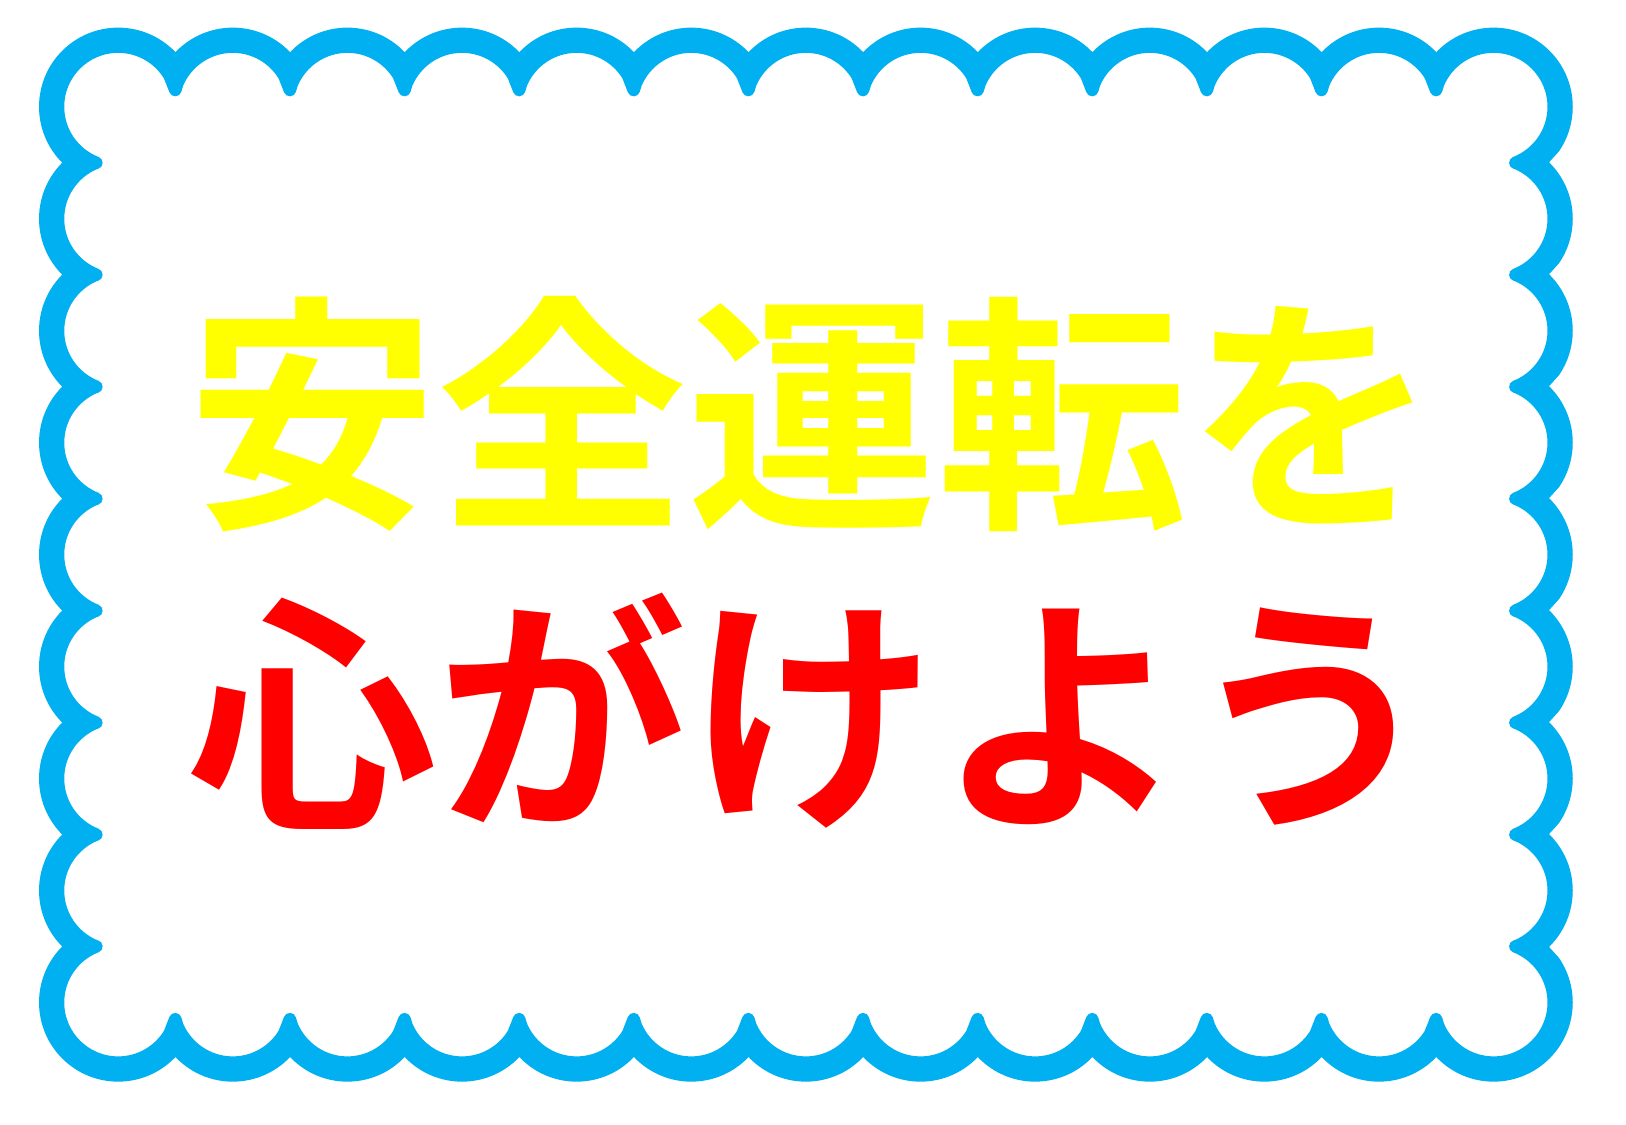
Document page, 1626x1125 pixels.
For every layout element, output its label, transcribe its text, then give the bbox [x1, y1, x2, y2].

text_box [43, 31, 1569, 251]
text_box [43, 864, 1569, 1078]
text_box [43, 640, 48, 693]
text_box 安全運転を 心がけよう [48, 251, 1577, 867]
text_box [43, 752, 48, 805]
text_box [43, 416, 48, 470]
text_box [43, 304, 48, 358]
text_box [43, 528, 48, 581]
